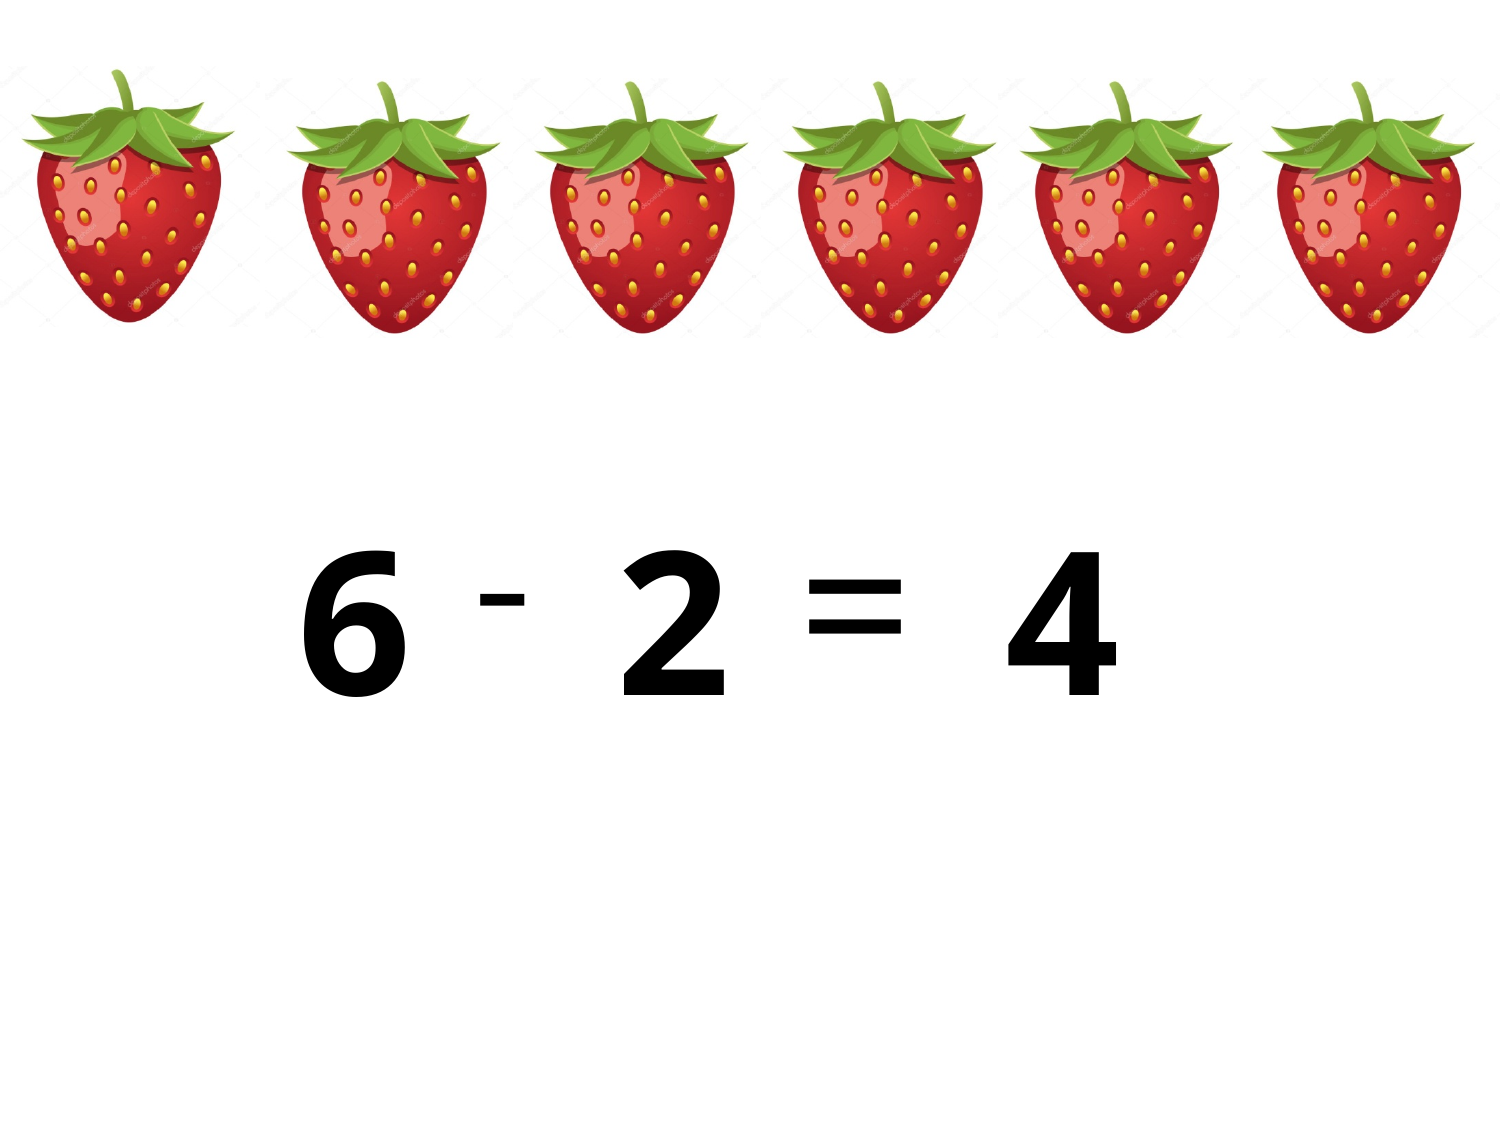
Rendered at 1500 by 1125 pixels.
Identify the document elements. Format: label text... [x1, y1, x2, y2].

text_box 4 [938, 468, 1187, 764]
text_box 2 [549, 468, 798, 764]
picture [0, 66, 260, 327]
text_box 6 [230, 468, 479, 764]
text_box = [749, 444, 963, 752]
picture [265, 77, 1500, 339]
text_box – [419, 515, 549, 657]
